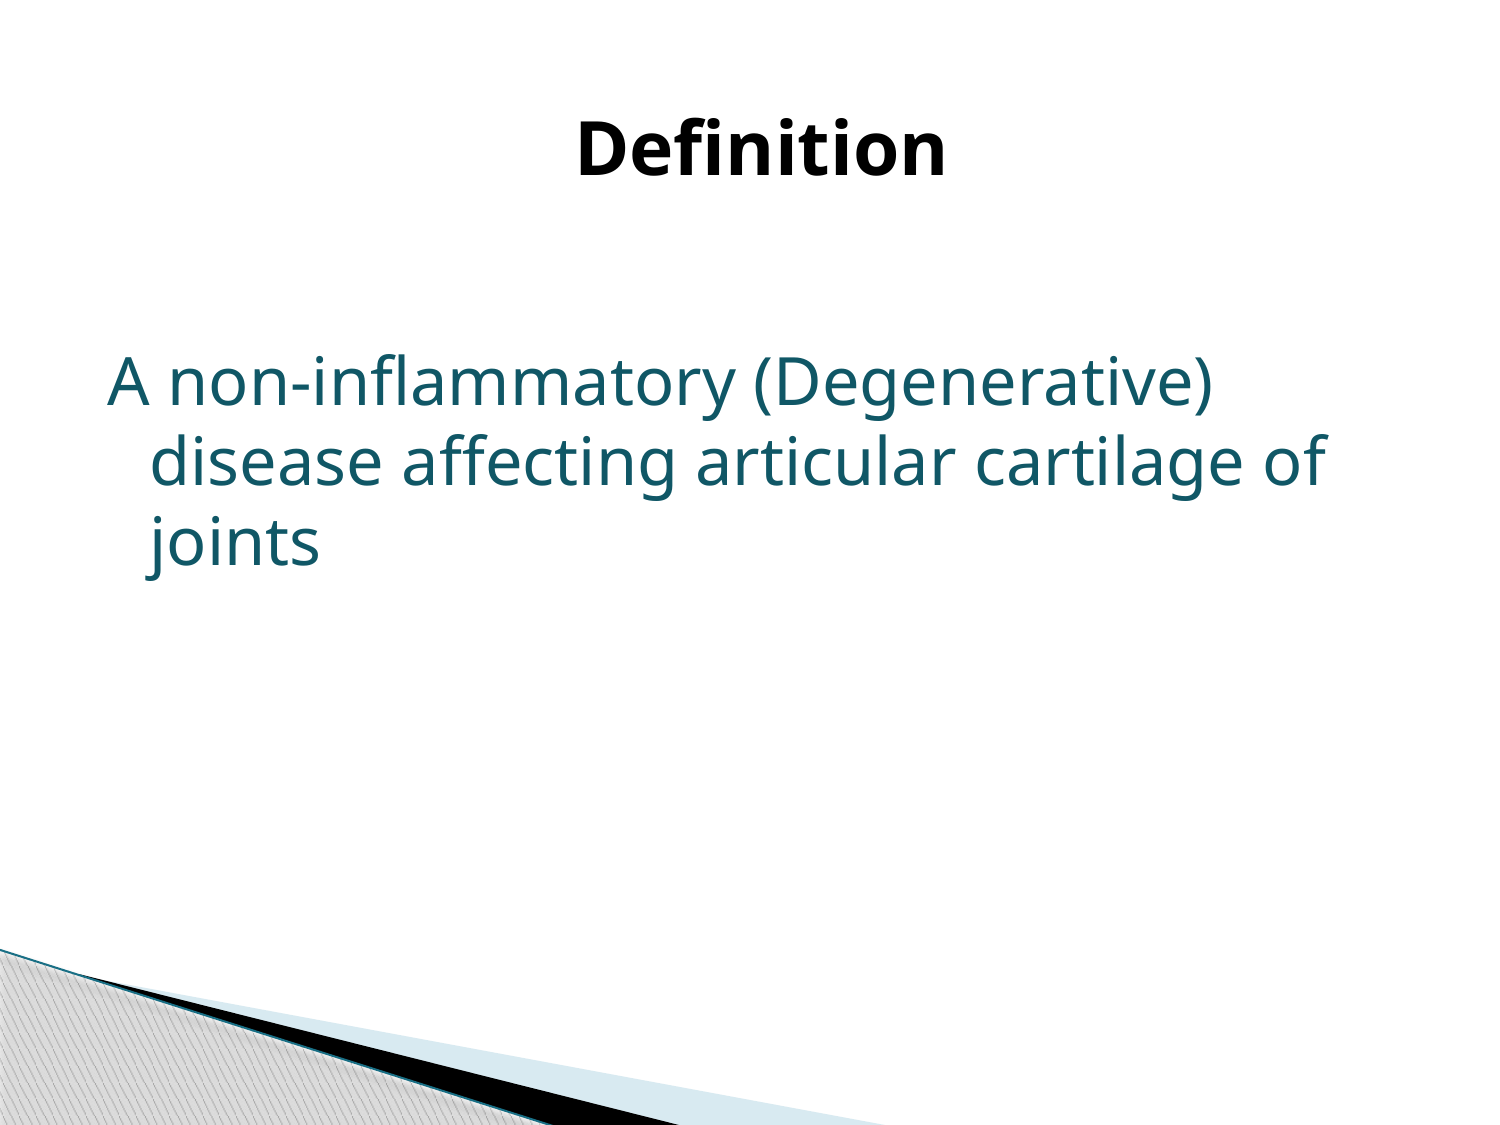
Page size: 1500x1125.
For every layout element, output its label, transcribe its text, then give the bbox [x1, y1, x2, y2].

list A non-inflammatory (Degenerative) disease affecting articular cartilage of joints [75, 243, 1425, 986]
title Definition [75, 45, 1425, 233]
